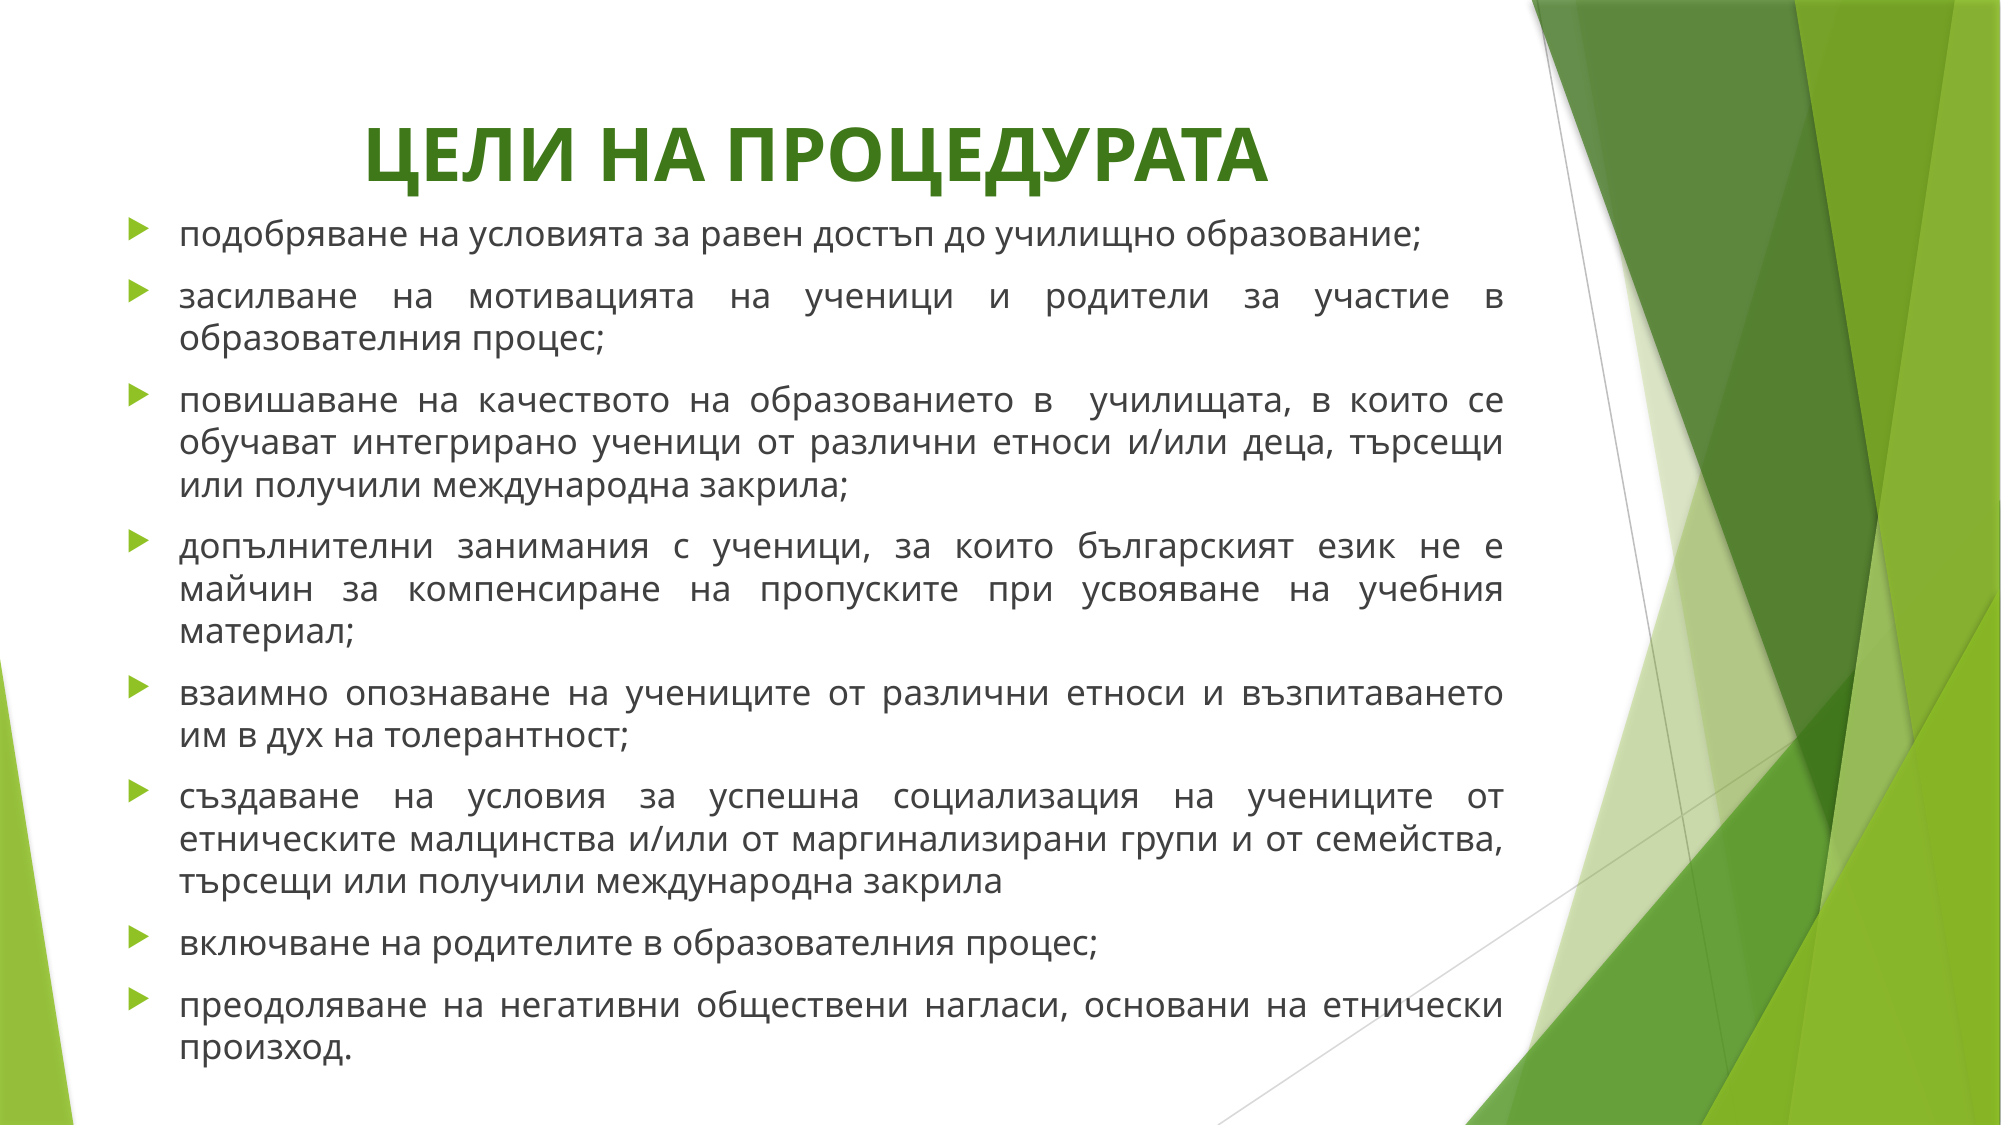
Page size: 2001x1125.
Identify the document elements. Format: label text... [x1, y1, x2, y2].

title ЦЕЛИ НА ПРОЦЕДУРАТА [111, 99, 1522, 204]
list подобряване на условията за равен достъп до училищно образование; засилване на мотивацията на ученици и родители за участие в образователния процес; повишаване на качеството на образованието в училищата, в които се обучават интегрирано ученици от различни етноси и/или деца, търсещи или получили международна закрила; допълнителни занимания с ученици, за които българският език не е майчин за компенсиране на пропуските при усвояване на учебния материал; взаимно опознаване на учениците от различни етноси и възпитаването им в дух на толерантност; създаване на условия за успешна социализация на учениците от етническите малцинства и/или от маргинализирани групи и от семейства, търсещи или получили международна закрила включване на родителите в образователния процес; преодоляване на негативни обществени нагласи, основани на етнически произход. [111, 204, 1522, 1080]
